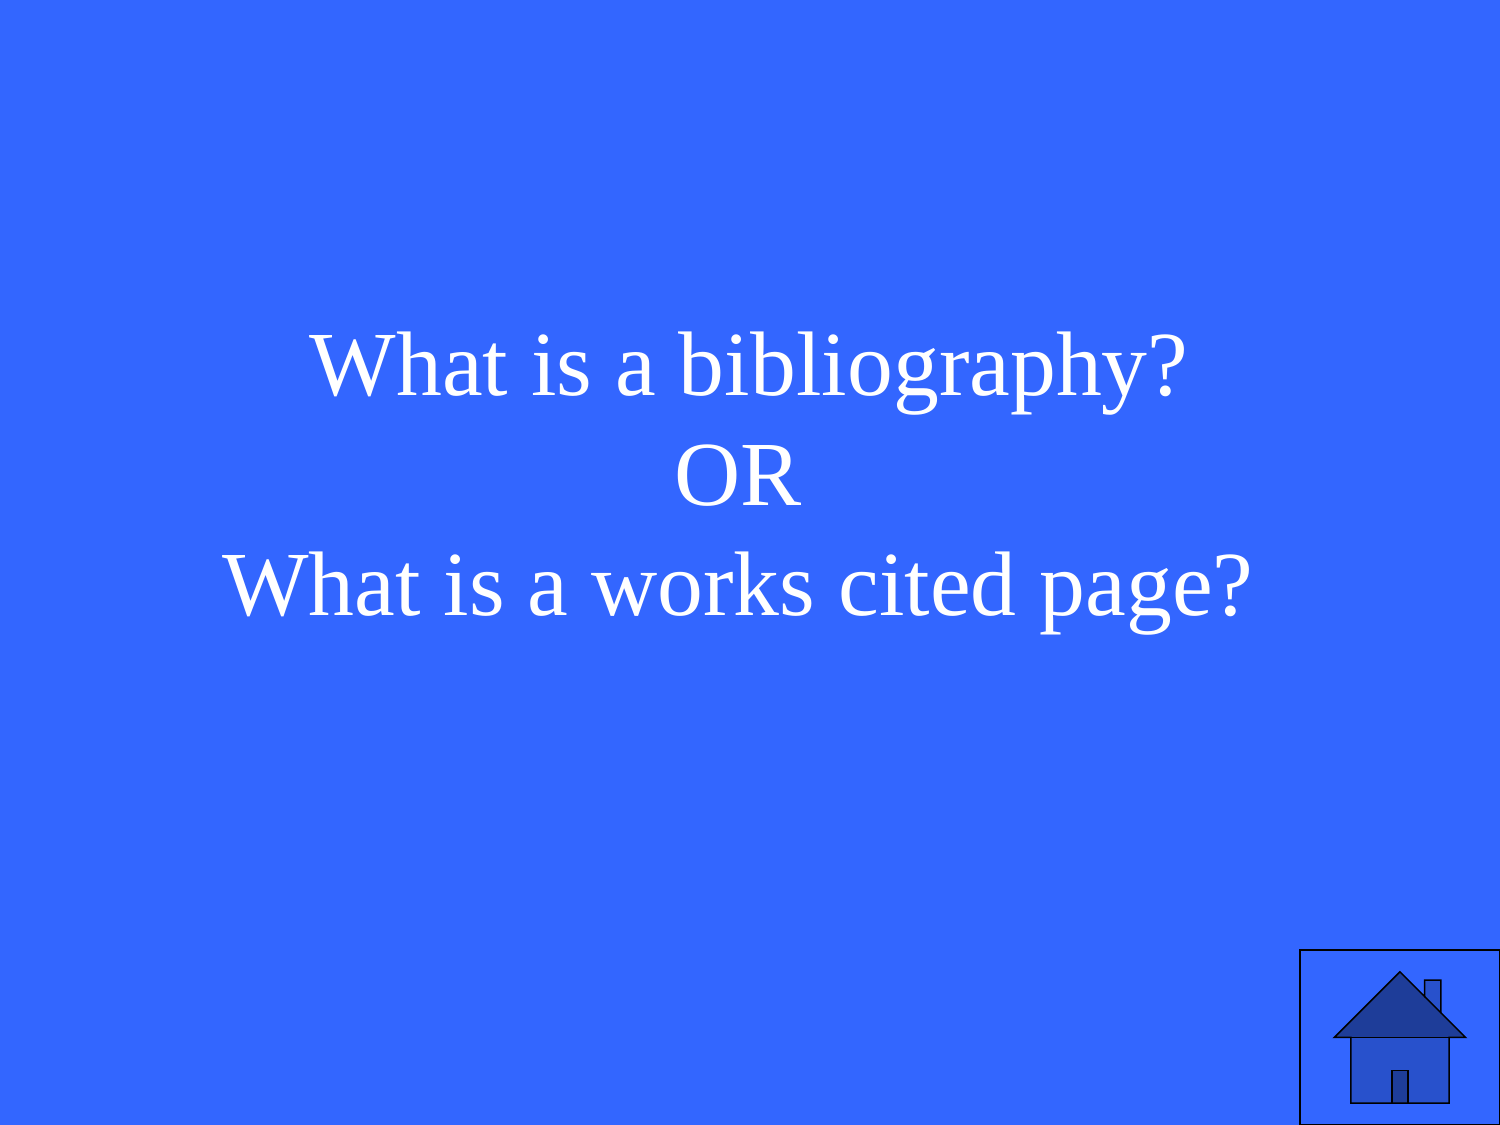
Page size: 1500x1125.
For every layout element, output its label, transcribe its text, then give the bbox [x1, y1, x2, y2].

text_box [1299, 950, 1500, 1125]
title What is a bibliography? OR What is a works cited page? [112, 374, 1388, 563]
